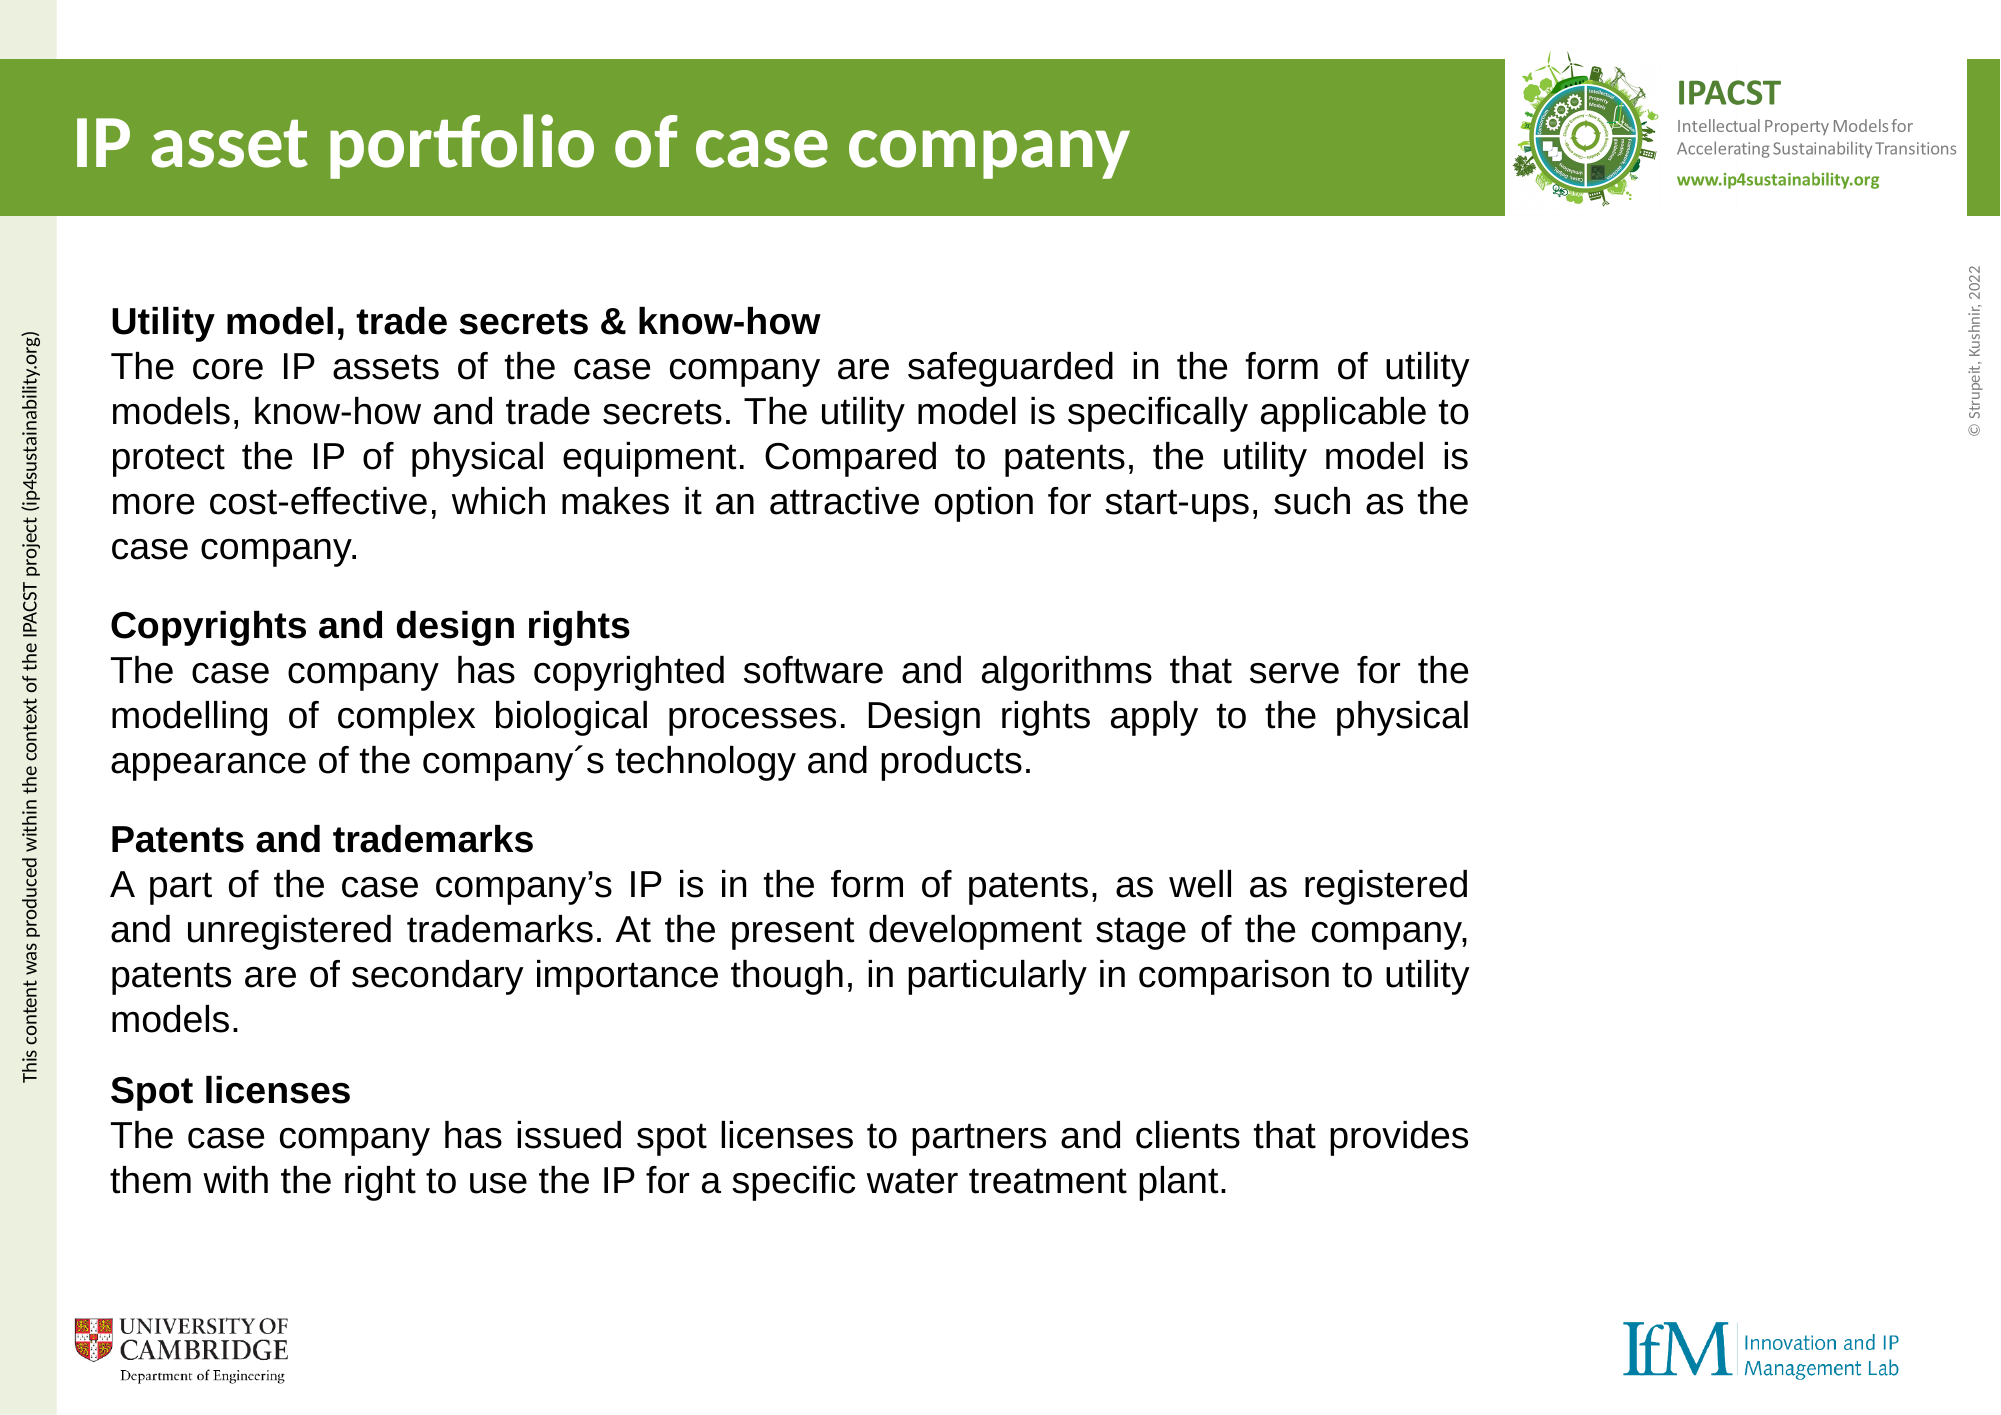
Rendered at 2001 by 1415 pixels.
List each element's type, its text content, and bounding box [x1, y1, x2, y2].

picture [1623, 1325, 1629, 1373]
text_box Spot licenses The case company has issued spot licenses to partners and clients that provides them with the right to use the IP for a specific water treatment plant. [95, 1058, 1485, 1209]
text_box IP asset portfolio of case company [0, 58, 2000, 217]
text_box Copyrights and design rights The case company has copyrighted software and algorithms that serve for the modelling of complex biological processes. Design rights apply to the physical appearance of the company´s technology and products. [95, 593, 1485, 789]
picture [1637, 1322, 1663, 1373]
picture [1623, 1322, 1905, 1380]
picture [1652, 1325, 1669, 1373]
text_box Utility model, trade secrets & know-how The core IP assets of the case company are safeguarded in the form of utility models, know-how and trade secrets. The utility model is specifically applicable to protect the IP of physical equipment. Compared to patents, the utility model is more cost-effective, which makes it an attractive option for start-ups, such as the case company. [95, 289, 1486, 575]
text_box Patents and trademarks A part of the case company’s IP is in the form of patents, as well as registered and unregistered trademarks. At the present development stage of the company, patents are of secondary importance though, in particularly in comparison to utility models. [95, 807, 1485, 1048]
picture [1504, 43, 1968, 216]
picture [74, 1317, 288, 1386]
picture [1677, 1322, 1715, 1362]
